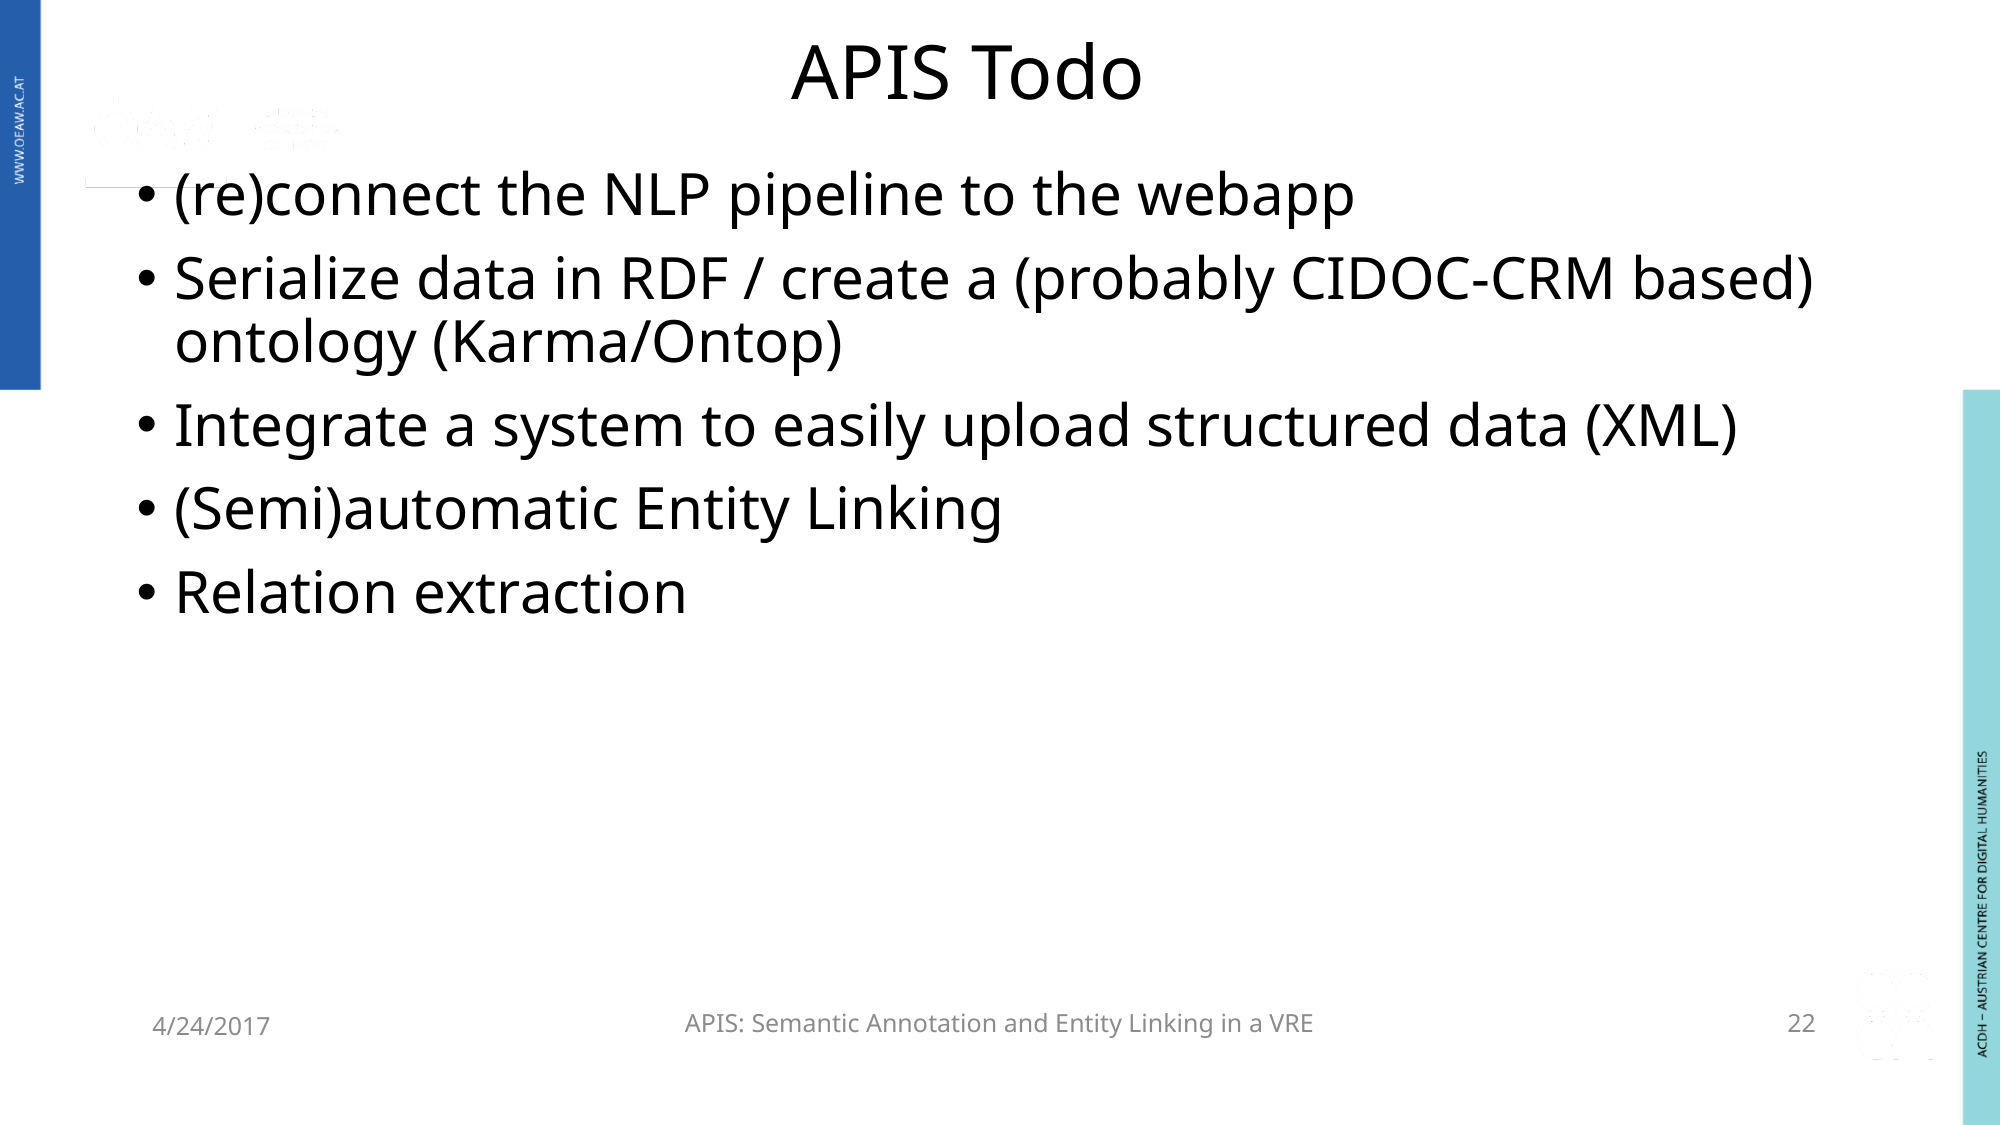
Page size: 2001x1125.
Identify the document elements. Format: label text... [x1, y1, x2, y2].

footer APIS: Semantic Annotation and Entity Linking in a VRE [662, 995, 1338, 1055]
picture [0, 0, 2000, 1125]
slide_number 22 [1412, 995, 1831, 1055]
list (re)connect the NLP pipeline to the webapp Serialize data in RDF / create a (probably CIDOC-CRM based) ontology (Karma/Ontop) Integrate a system to easily upload structured data (XML) (Semi)automatic Entity Linking Relation extraction [121, 158, 1847, 996]
title APIS Todo [121, 39, 1816, 110]
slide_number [137, 995, 588, 1055]
